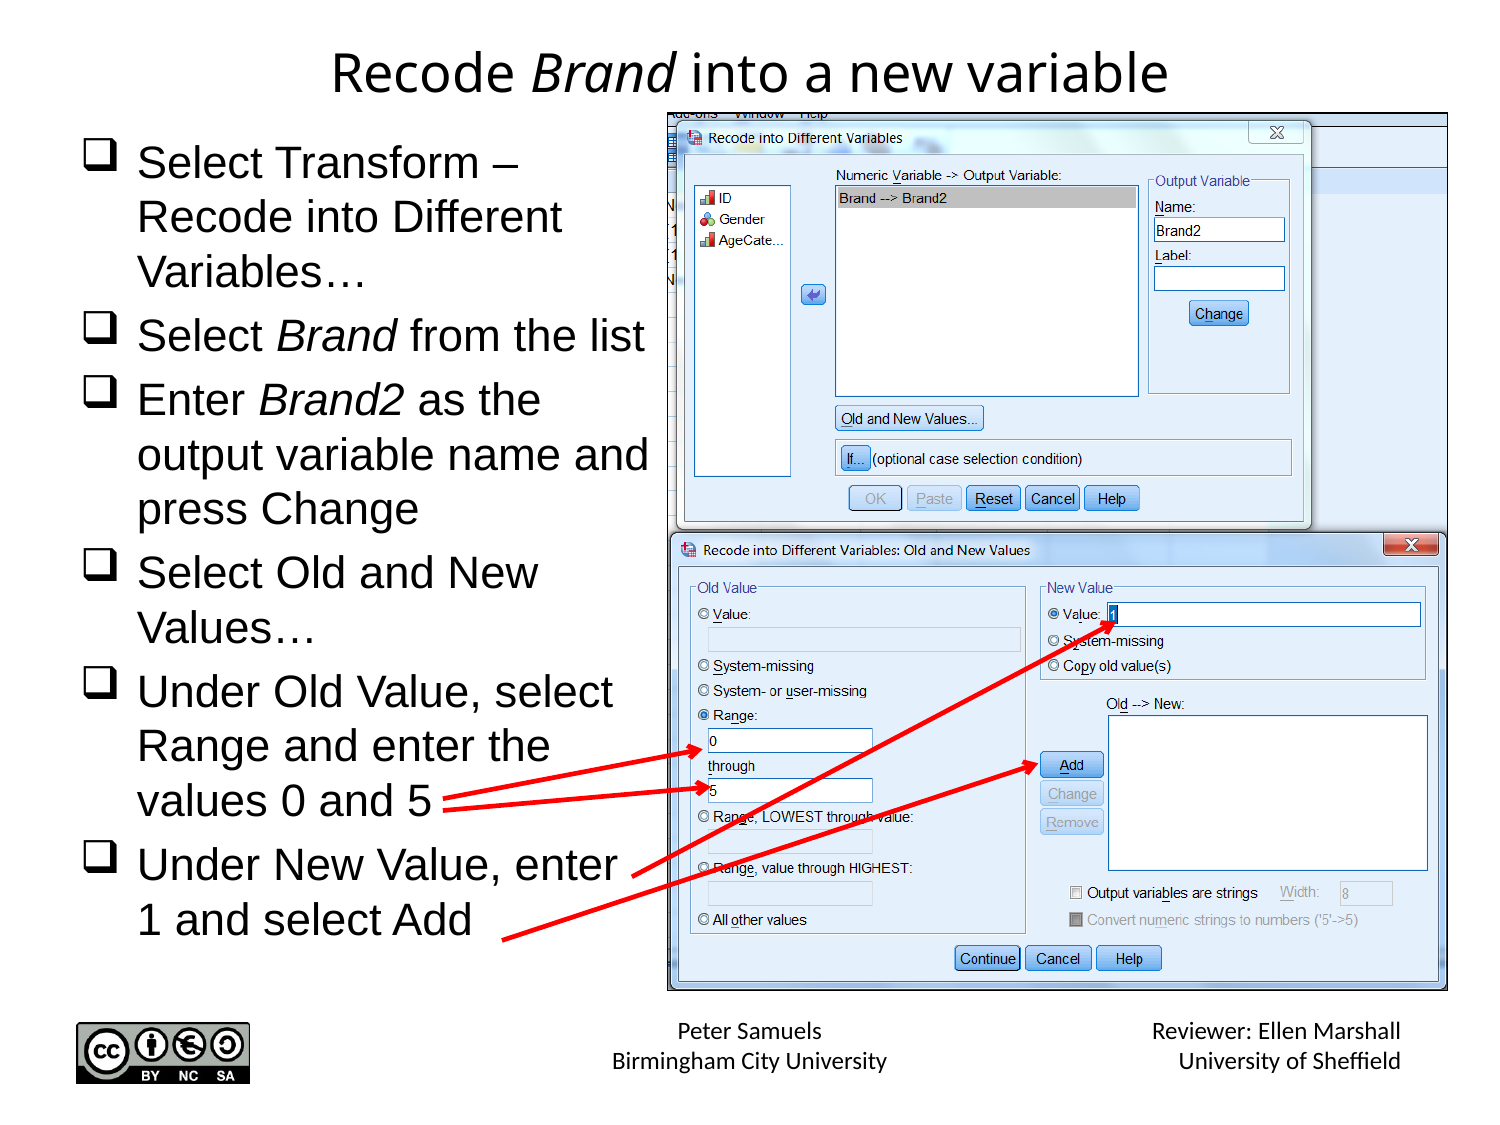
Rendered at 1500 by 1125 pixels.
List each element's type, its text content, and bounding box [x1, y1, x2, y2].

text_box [442, 786, 712, 811]
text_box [501, 818, 1039, 941]
text_box Reviewer: Ellen Marshall University of Sheffield [1038, 1007, 1417, 1083]
picture [76, 1022, 251, 1084]
text_box Peter Samuels Birmingham City University [549, 1007, 951, 1083]
title Recode Brand into a new variable [41, 30, 1459, 112]
list Select Transform – Recode into Different Variables… Select Brand from the list Enter Brand2 as the output variable name and press Change Select Old and New Values… Under Old Value, select Range and enter the values 0 and 5 Under New Value, enter 1 and select Add [64, 125, 662, 965]
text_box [631, 621, 1117, 878]
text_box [442, 748, 703, 799]
picture [667, 113, 1448, 990]
